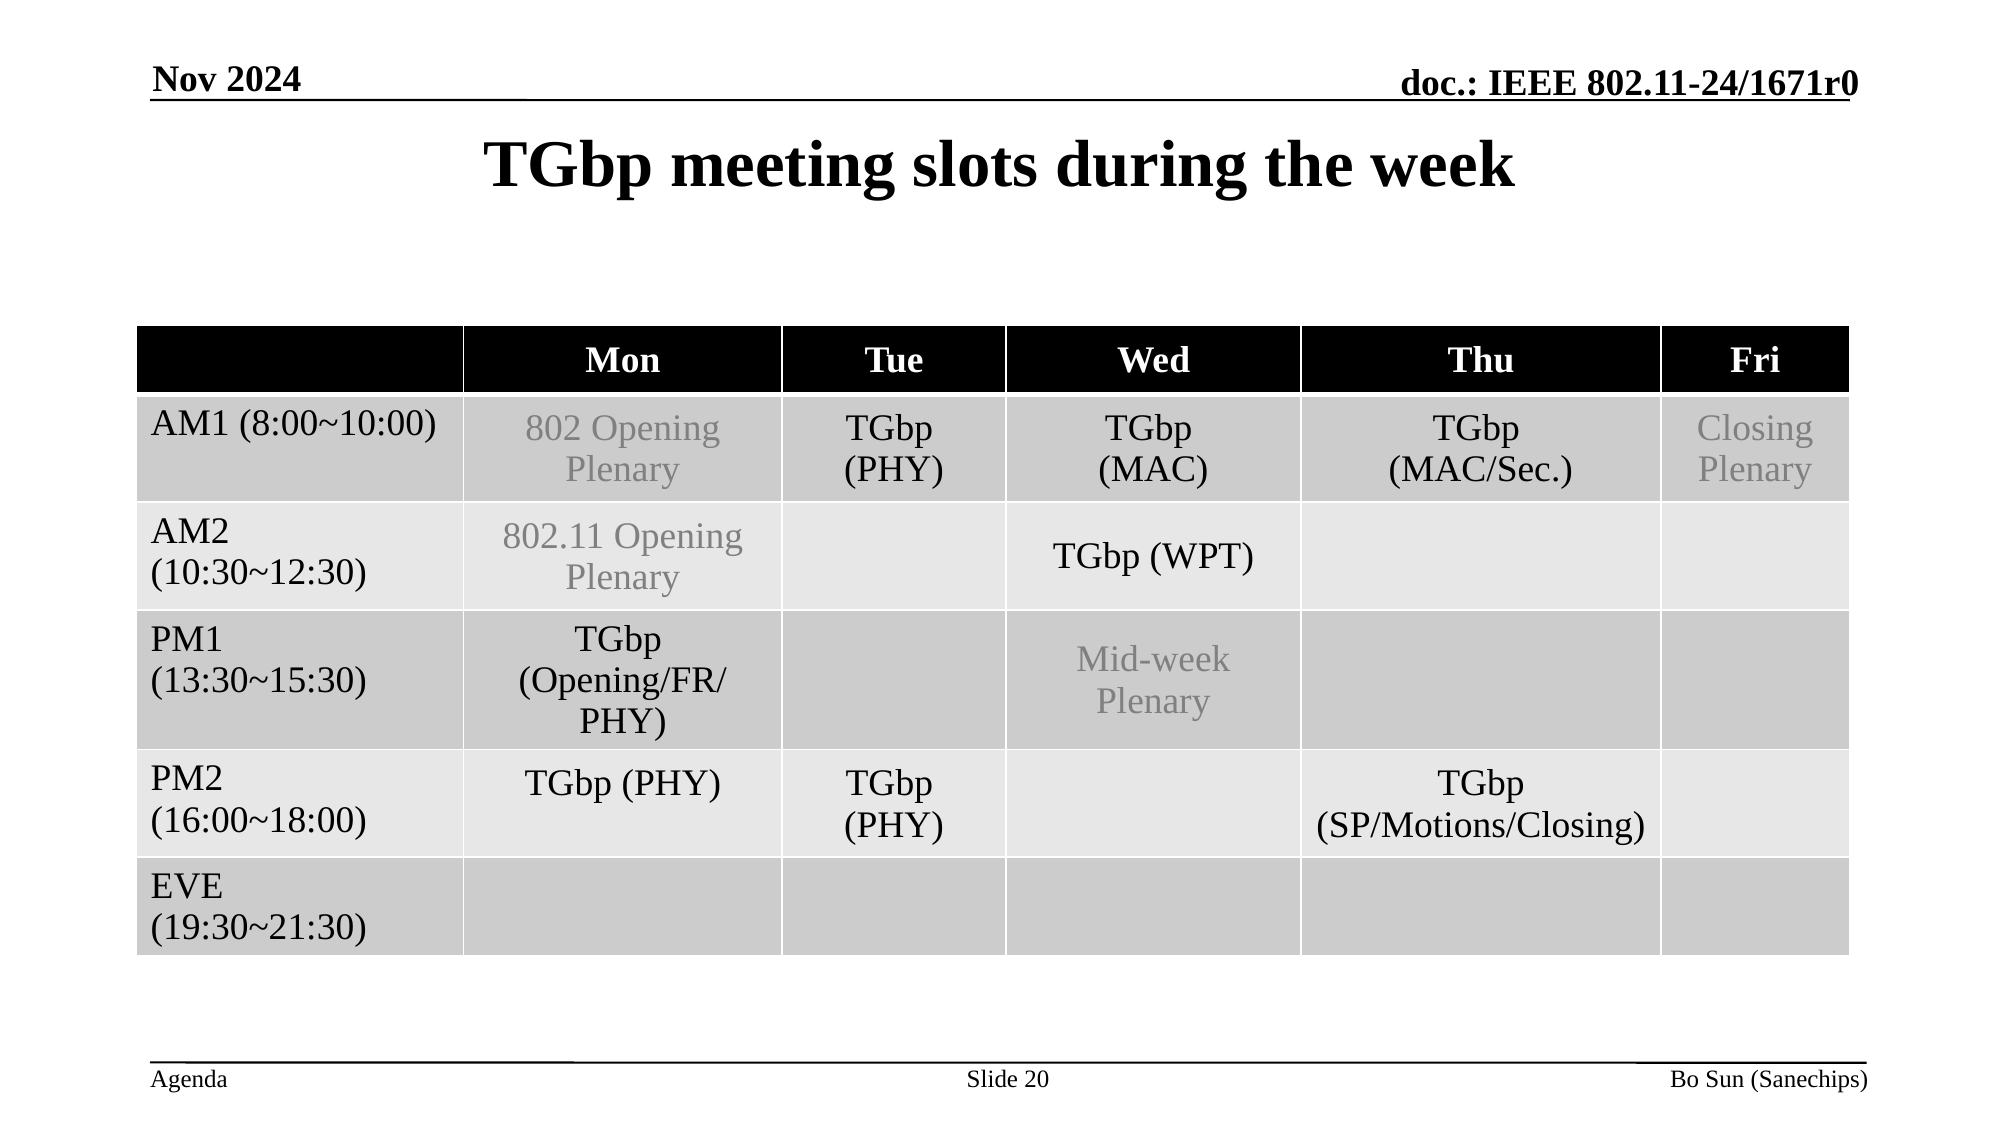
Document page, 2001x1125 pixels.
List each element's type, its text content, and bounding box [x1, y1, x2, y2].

table_header Mon [464, 326, 781, 392]
table_cell TGbp (SP/Motions/Closing) [1302, 750, 1660, 856]
table_cell AM1 (8:00~10:00) [137, 397, 463, 501]
table_cell TGbp (Opening/FR/PHY) [464, 611, 781, 749]
table_cell [1302, 503, 1660, 609]
table_cell [1662, 611, 1849, 749]
slide_number Slide [949, 1061, 1067, 1123]
table_cell [1007, 750, 1300, 856]
table_cell Closing Plenary [1662, 397, 1849, 501]
footer Bo Sun (Sanechips) [1171, 1061, 1869, 1093]
table_header Fri [1662, 326, 1849, 392]
table_cell TGbp (WPT) [1007, 503, 1300, 609]
table_cell TGbp (PHY) [783, 397, 1005, 501]
table_cell 802.11 Opening Plenary [464, 503, 781, 609]
table_cell 802 Opening Plenary [464, 397, 781, 501]
table_cell TGbp (PHY) [783, 750, 1005, 856]
table_header Thu [1302, 326, 1660, 392]
table_header Tue [783, 326, 1005, 392]
table_cell TGbp (PHY) [464, 750, 781, 856]
table_cell [1662, 858, 1849, 955]
table_cell [1007, 858, 1300, 955]
table_cell PM2 (16:00~18:00) [137, 750, 463, 856]
table_cell [783, 611, 1005, 749]
table_header [137, 326, 463, 392]
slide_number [152, 54, 563, 100]
text_box TGbp meeting slots during the week [149, 112, 1850, 288]
table_cell TGbp (MAC/Sec.) [1302, 397, 1660, 501]
table_cell Mid-week Plenary [1007, 611, 1300, 749]
table_cell EVE (19:30~21:30) [137, 858, 463, 955]
table_cell [783, 503, 1005, 609]
table_cell PM1 (13:30~15:30) [137, 611, 463, 749]
table_cell AM2 (10:30~12:30) [137, 503, 463, 609]
table_cell TGbp (MAC) [1007, 397, 1300, 501]
table_cell [1662, 750, 1849, 856]
table_cell [783, 858, 1005, 955]
table_header Wed [1007, 326, 1300, 392]
table_cell [1662, 503, 1849, 609]
table_cell [1302, 858, 1660, 955]
table_cell [464, 858, 781, 955]
table_cell [1302, 611, 1660, 749]
